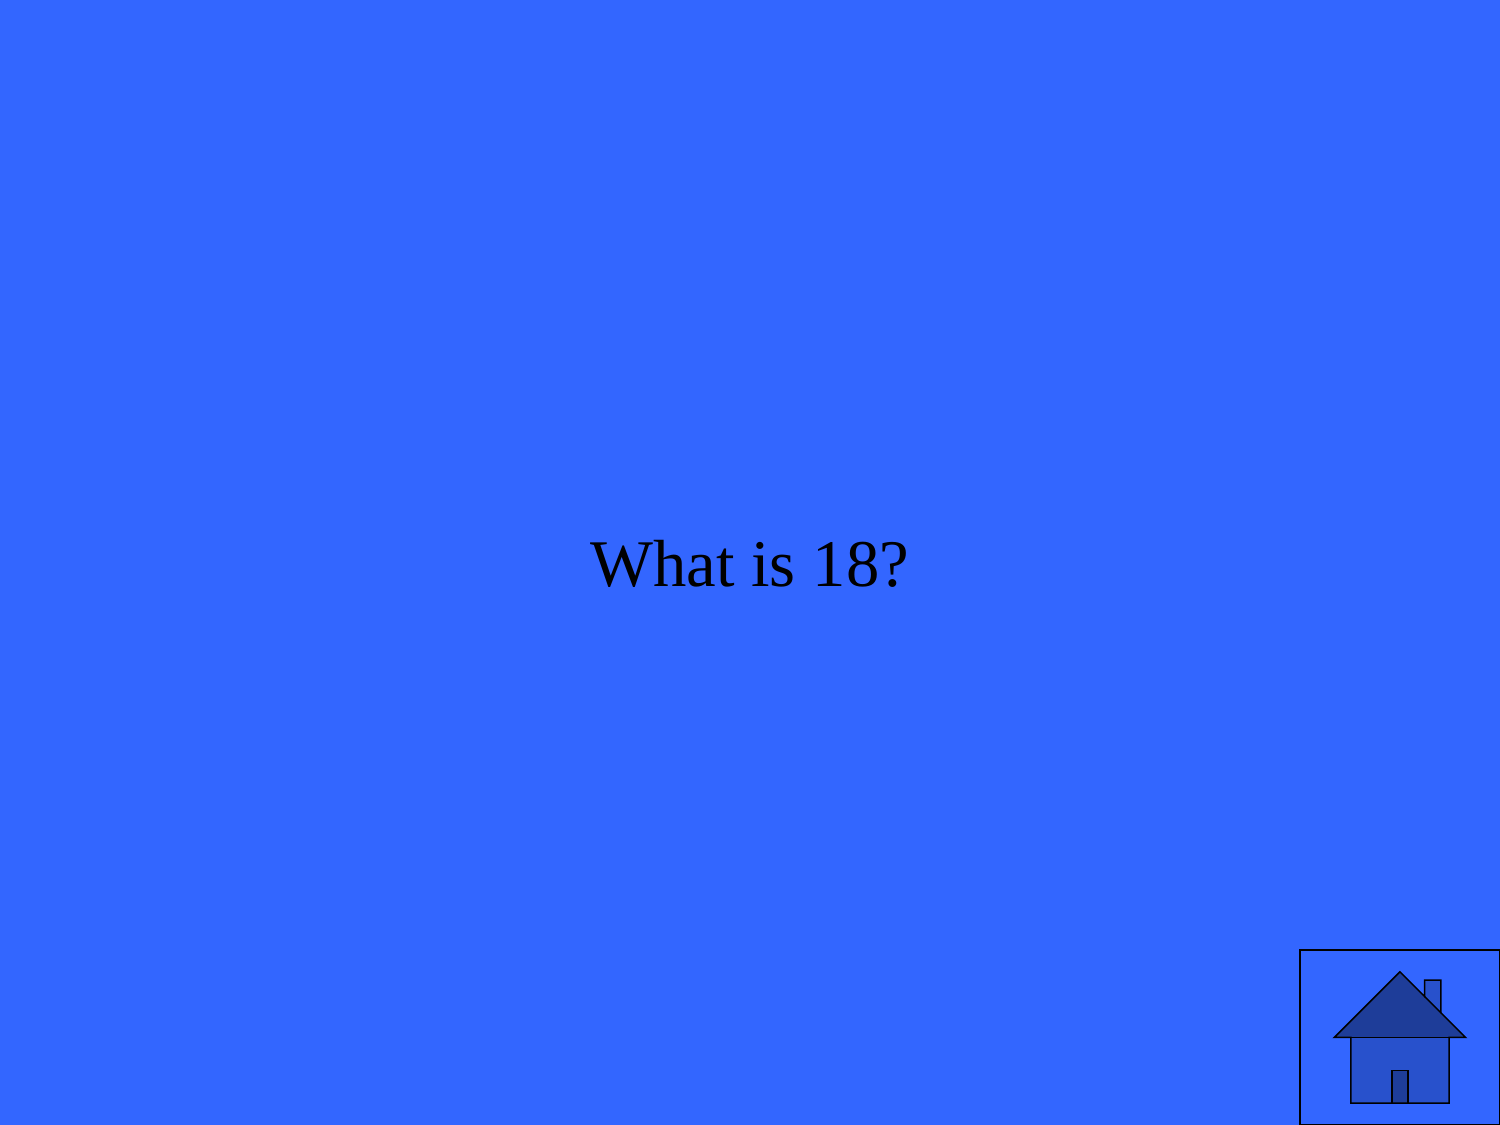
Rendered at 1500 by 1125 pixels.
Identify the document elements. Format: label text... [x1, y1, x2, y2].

text_box [1299, 950, 1500, 1125]
subtitle What is 18? [224, 512, 1276, 801]
